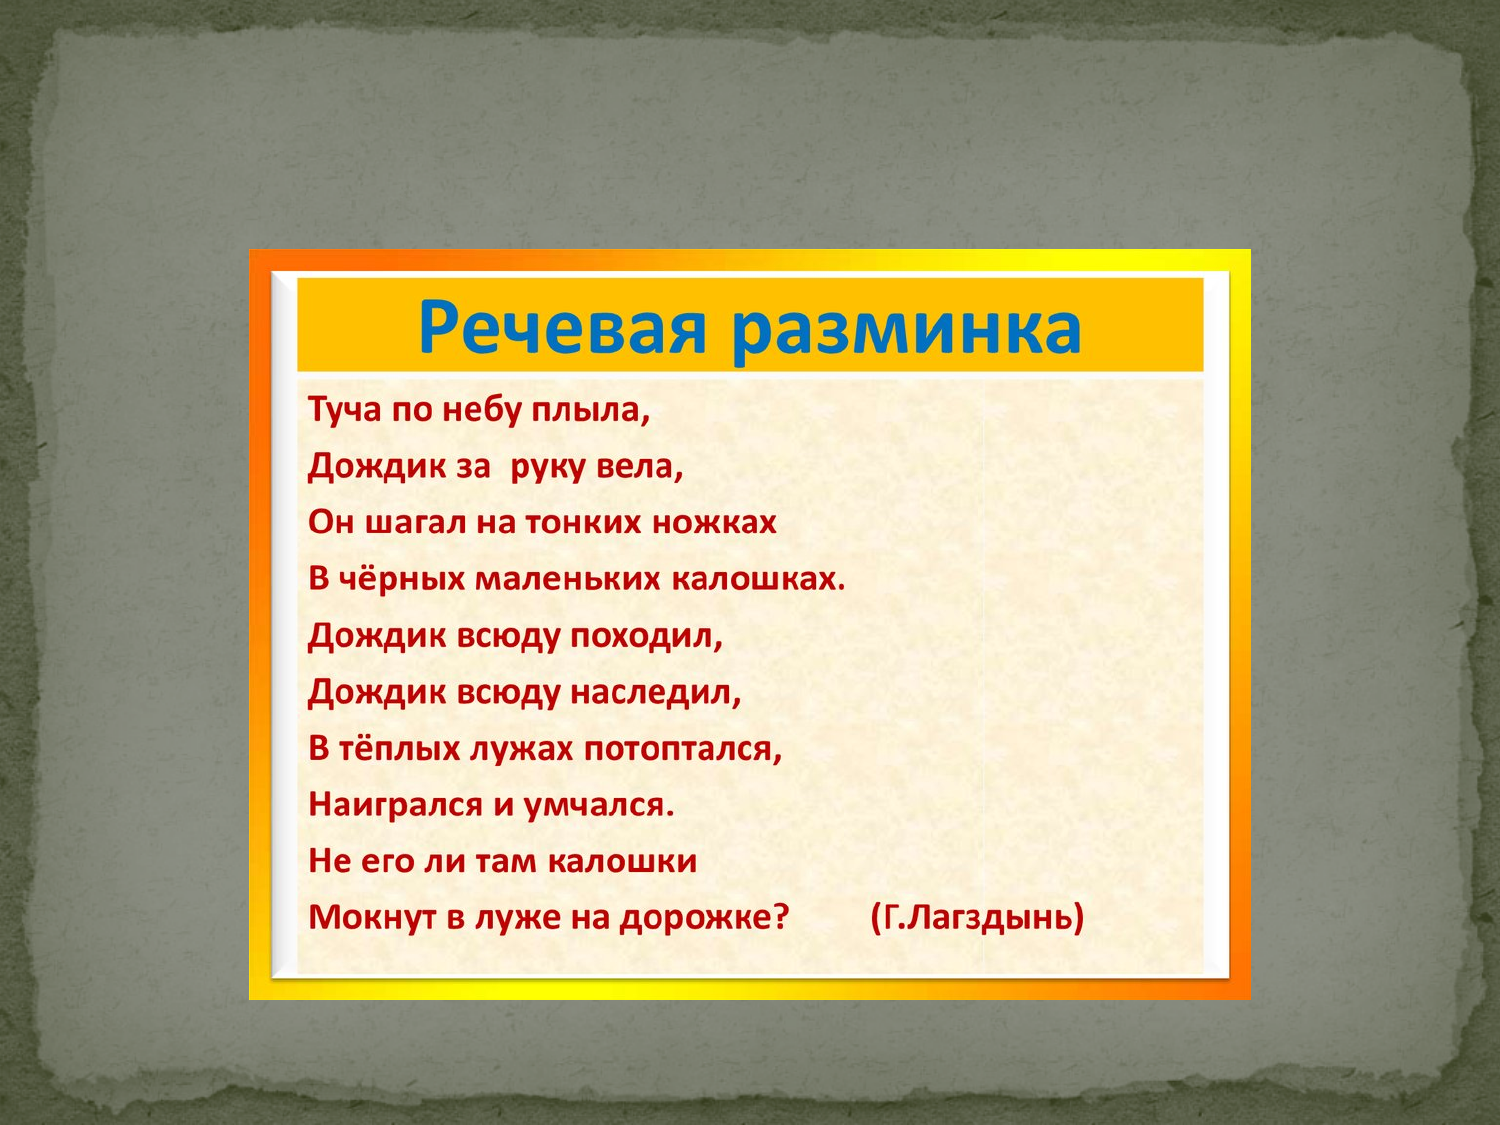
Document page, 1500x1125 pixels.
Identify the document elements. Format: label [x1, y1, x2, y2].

list [252, 252, 1249, 998]
